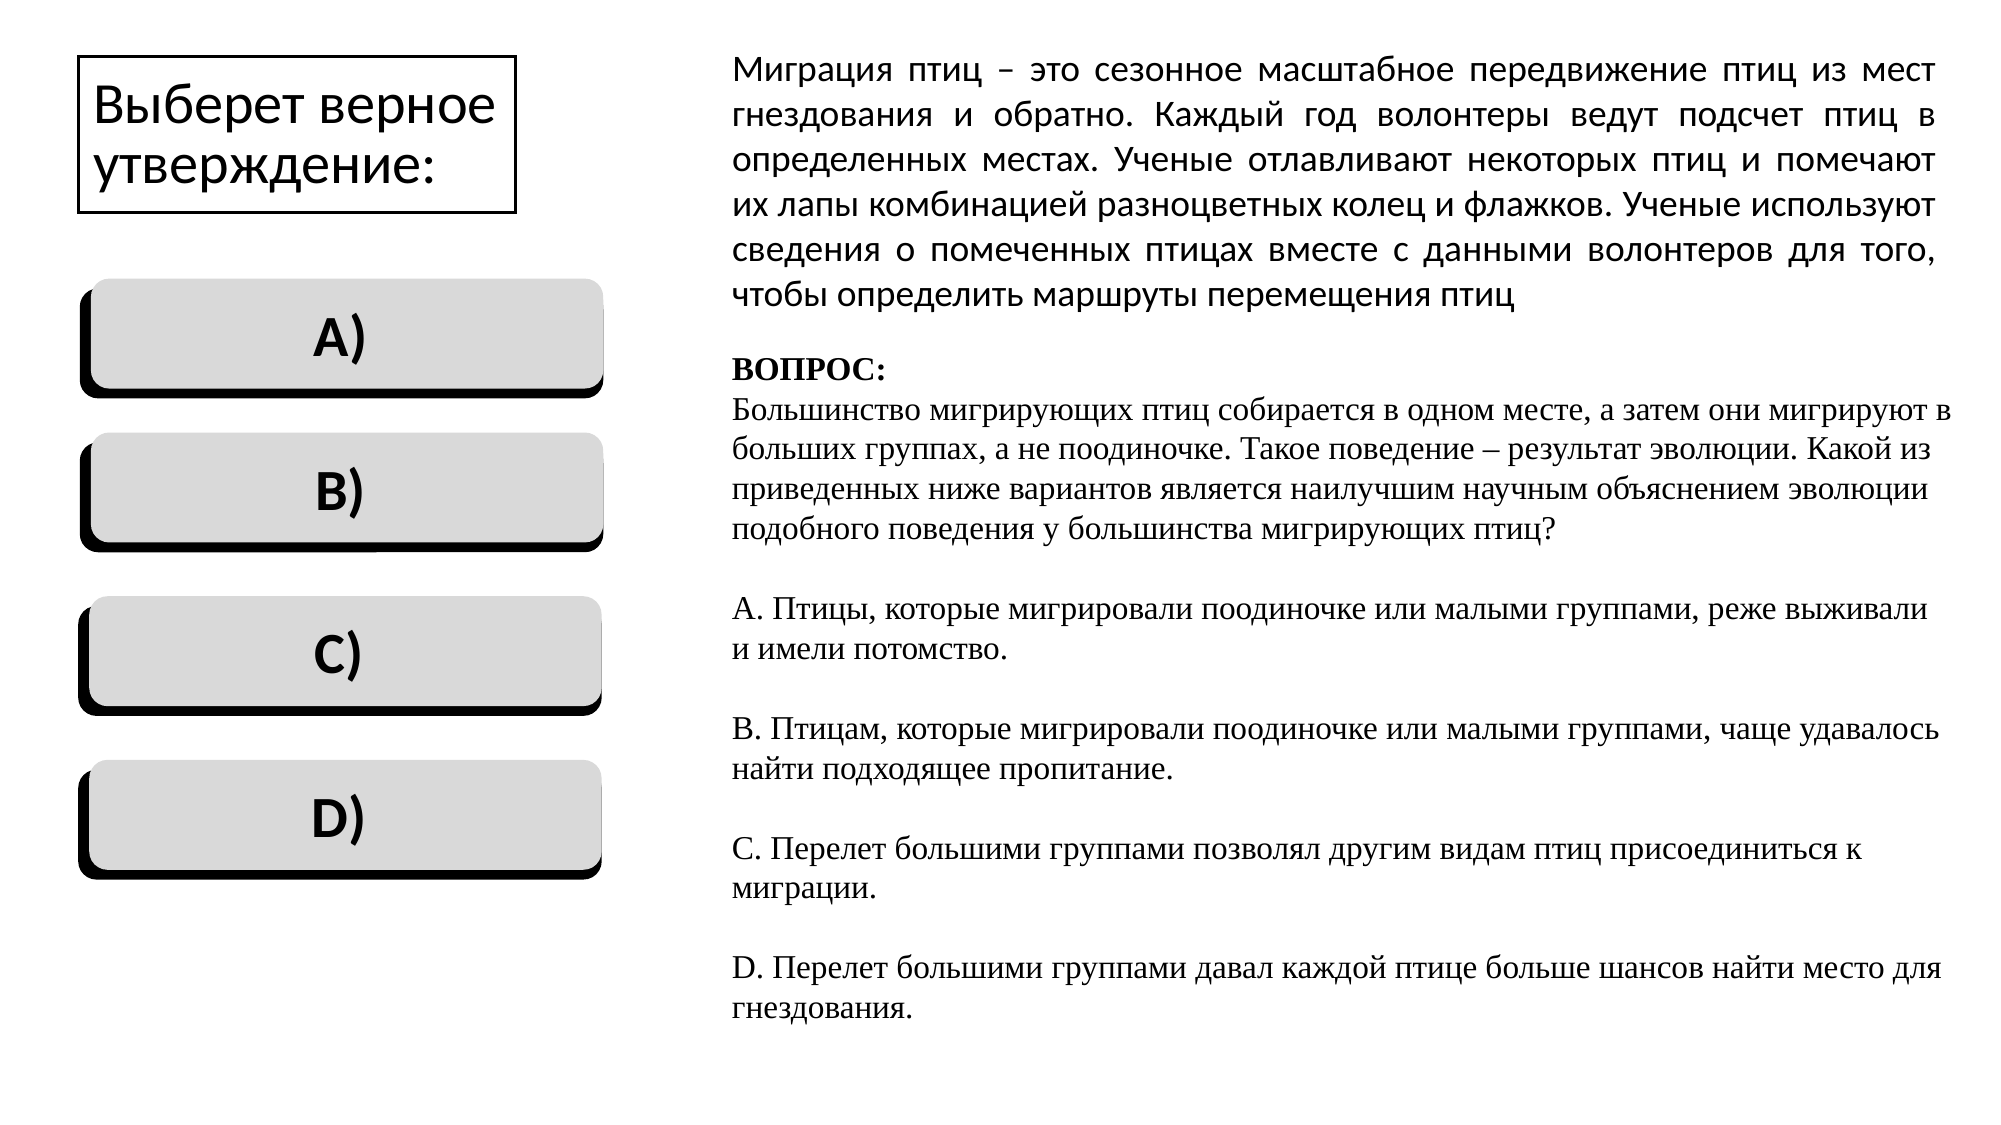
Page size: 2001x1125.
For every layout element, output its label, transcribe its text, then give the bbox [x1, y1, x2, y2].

text_box А) [299, 290, 383, 376]
text_box [77, 606, 603, 717]
text_box C) [299, 608, 379, 694]
list Выберет верное утверждение: [78, 88, 929, 1069]
text_box [89, 431, 605, 544]
text_box D) [296, 772, 382, 857]
text_box [88, 595, 603, 708]
text_box [89, 277, 605, 390]
text_box [88, 758, 603, 871]
text_box [77, 769, 603, 881]
text_box [78, 288, 605, 400]
text_box Миграция птиц – это сезонное масштабное передвижение птиц из мест гнездования и обратно. Каждый год волонтеры ведут подсчет птиц в определенных местах. Ученые отлавливают некоторых птиц и помечают их лапы комбинацией разноцветных колец и флажков. Ученые используют сведения о помеченных птицах вместе с данными волонтеров для того, чтобы определить маршруты перемещения птиц [717, 36, 1952, 322]
text_box [77, 55, 517, 213]
text_box [78, 442, 605, 554]
text_box B) [300, 444, 382, 530]
text_box ВОПРОС: Большинство мигрирующих птиц собирается в одном месте, а затем они мигрируют в больших группах, а не поодиночке. Такое поведение – результат эволюции. Какой из приведенных ниже вариантов является наилучшим научным объяснением эволюции подобного поведения у большинства мигрирующих птиц? A. Птицы, которые мигрировали поодиночке или малыми группами, реже выживали и имели потомство. B. Птицам, которые мигрировали поодиночке или малыми группами, чаще удавалось найти подходящее пропитание. C. Перелет большими группами позволял другим видам птиц присоединиться к миграции. D. Перелет большими группами давал каждой птице больше шансов найти место для гнездования. [717, 339, 1970, 1033]
